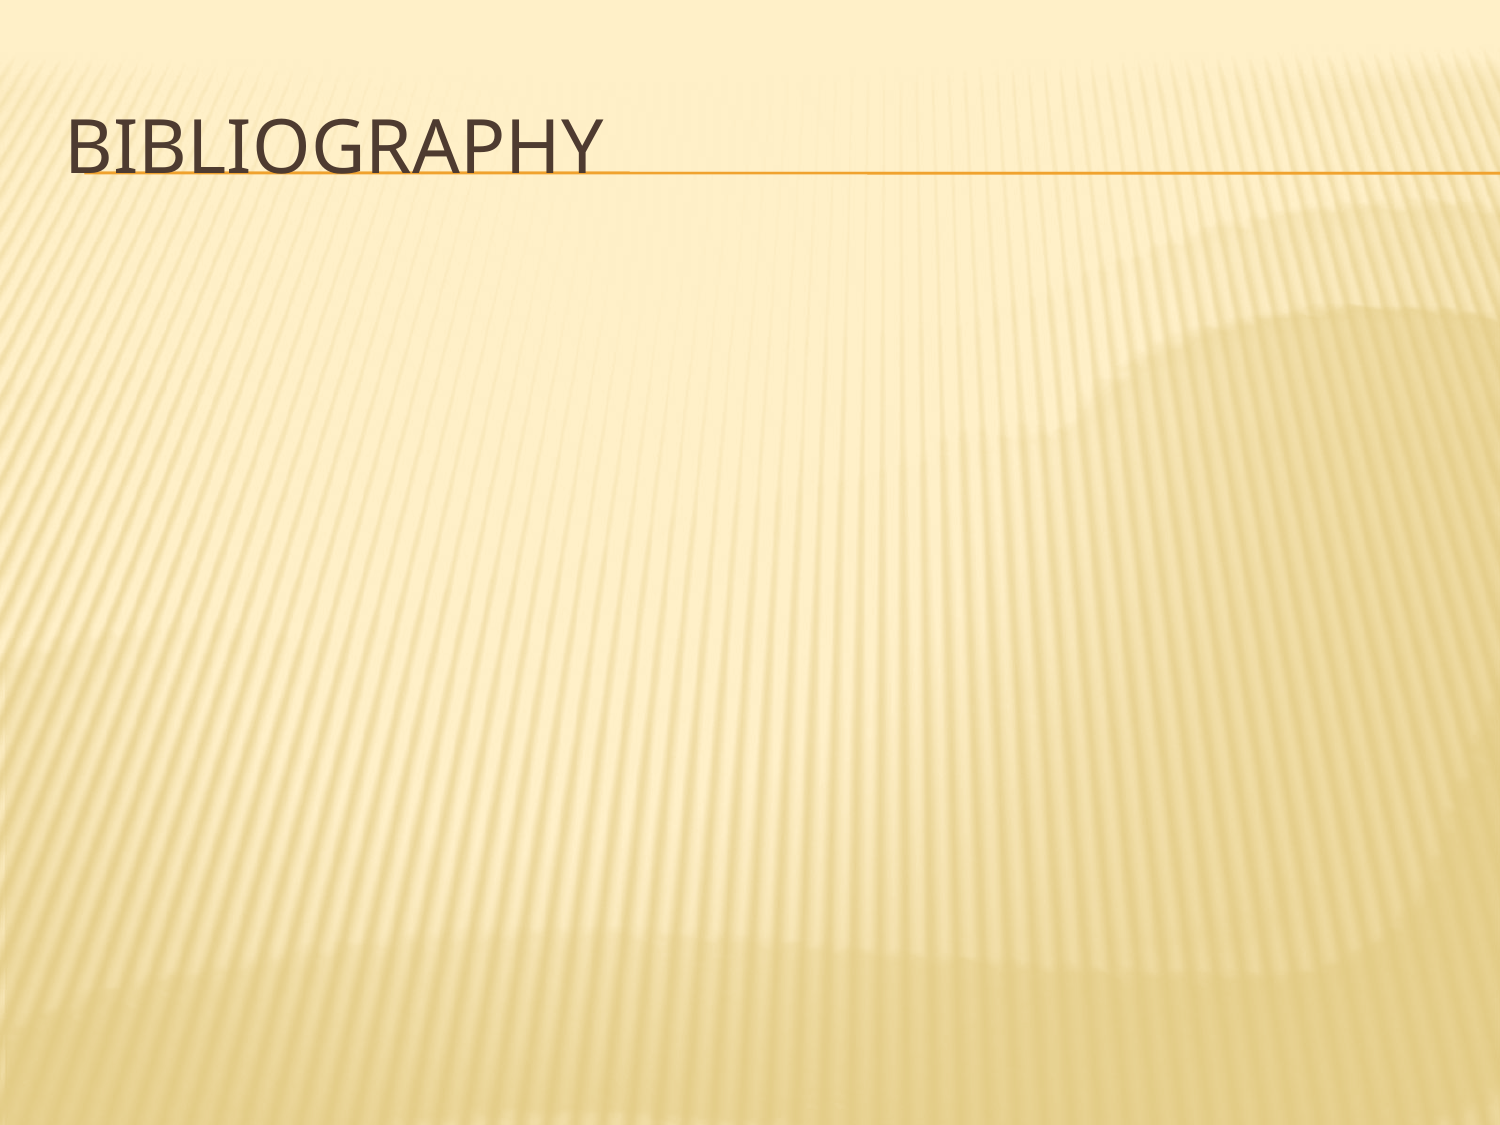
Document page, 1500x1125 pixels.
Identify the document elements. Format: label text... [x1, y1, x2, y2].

title Bibliography [50, 75, 1475, 213]
